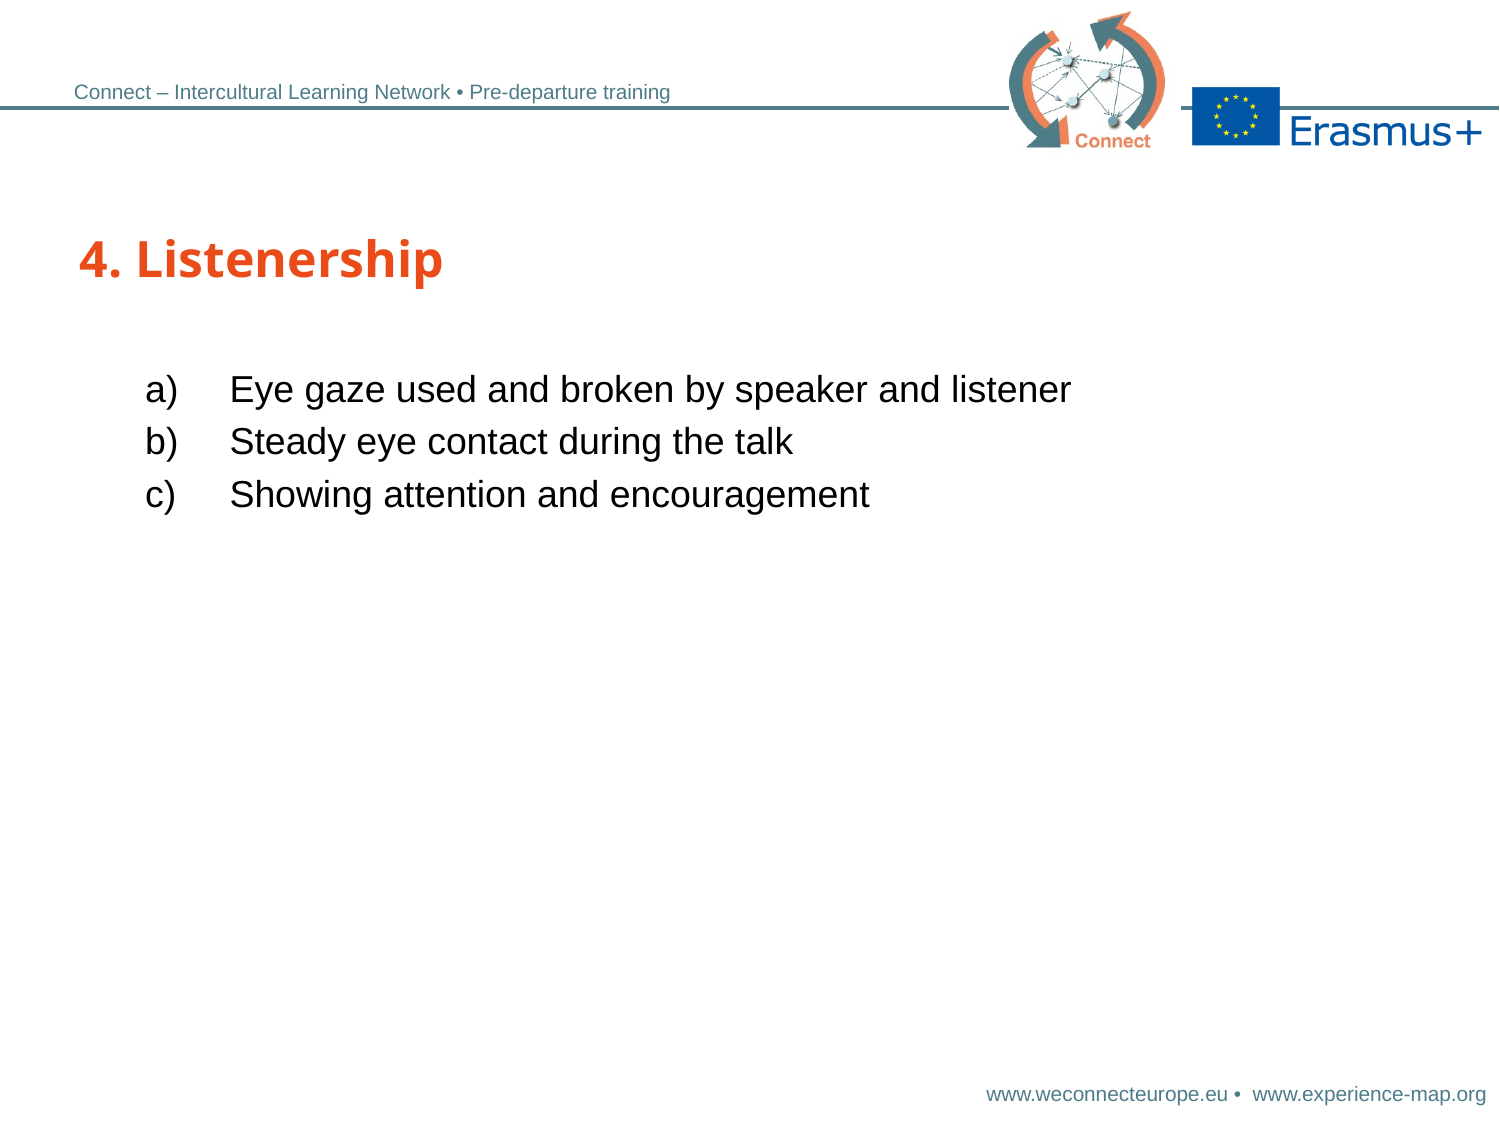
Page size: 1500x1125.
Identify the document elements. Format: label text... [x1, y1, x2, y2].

list 4. Listenership Eye gaze used and broken by speaker and listener Steady eye contact during the talk Showing attention and encouragement [64, 219, 1415, 947]
picture [1009, 11, 1498, 162]
